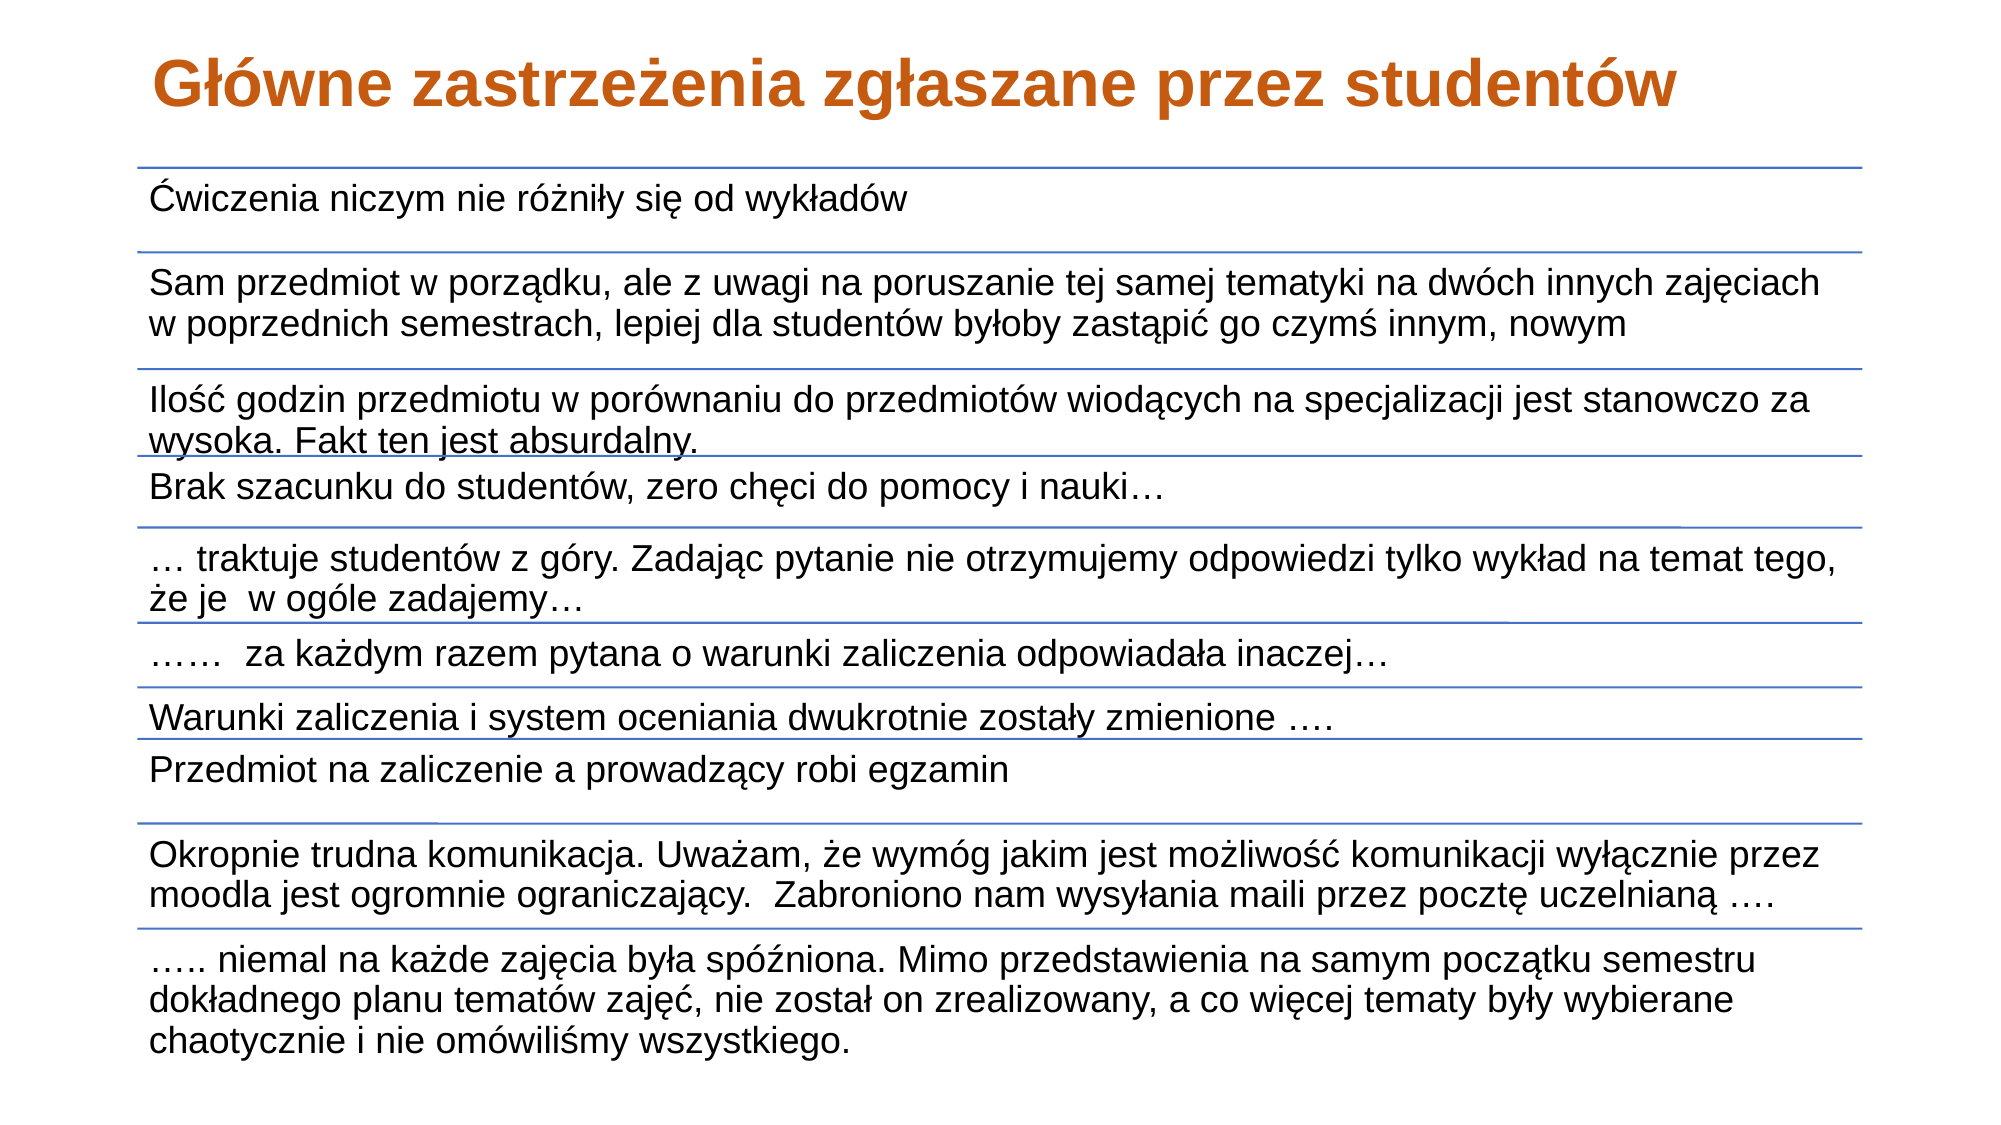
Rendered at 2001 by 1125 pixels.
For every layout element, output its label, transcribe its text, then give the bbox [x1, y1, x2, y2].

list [137, 167, 1863, 1066]
title Główne zastrzeżenia zgłaszane przez studentów [137, 39, 1863, 131]
